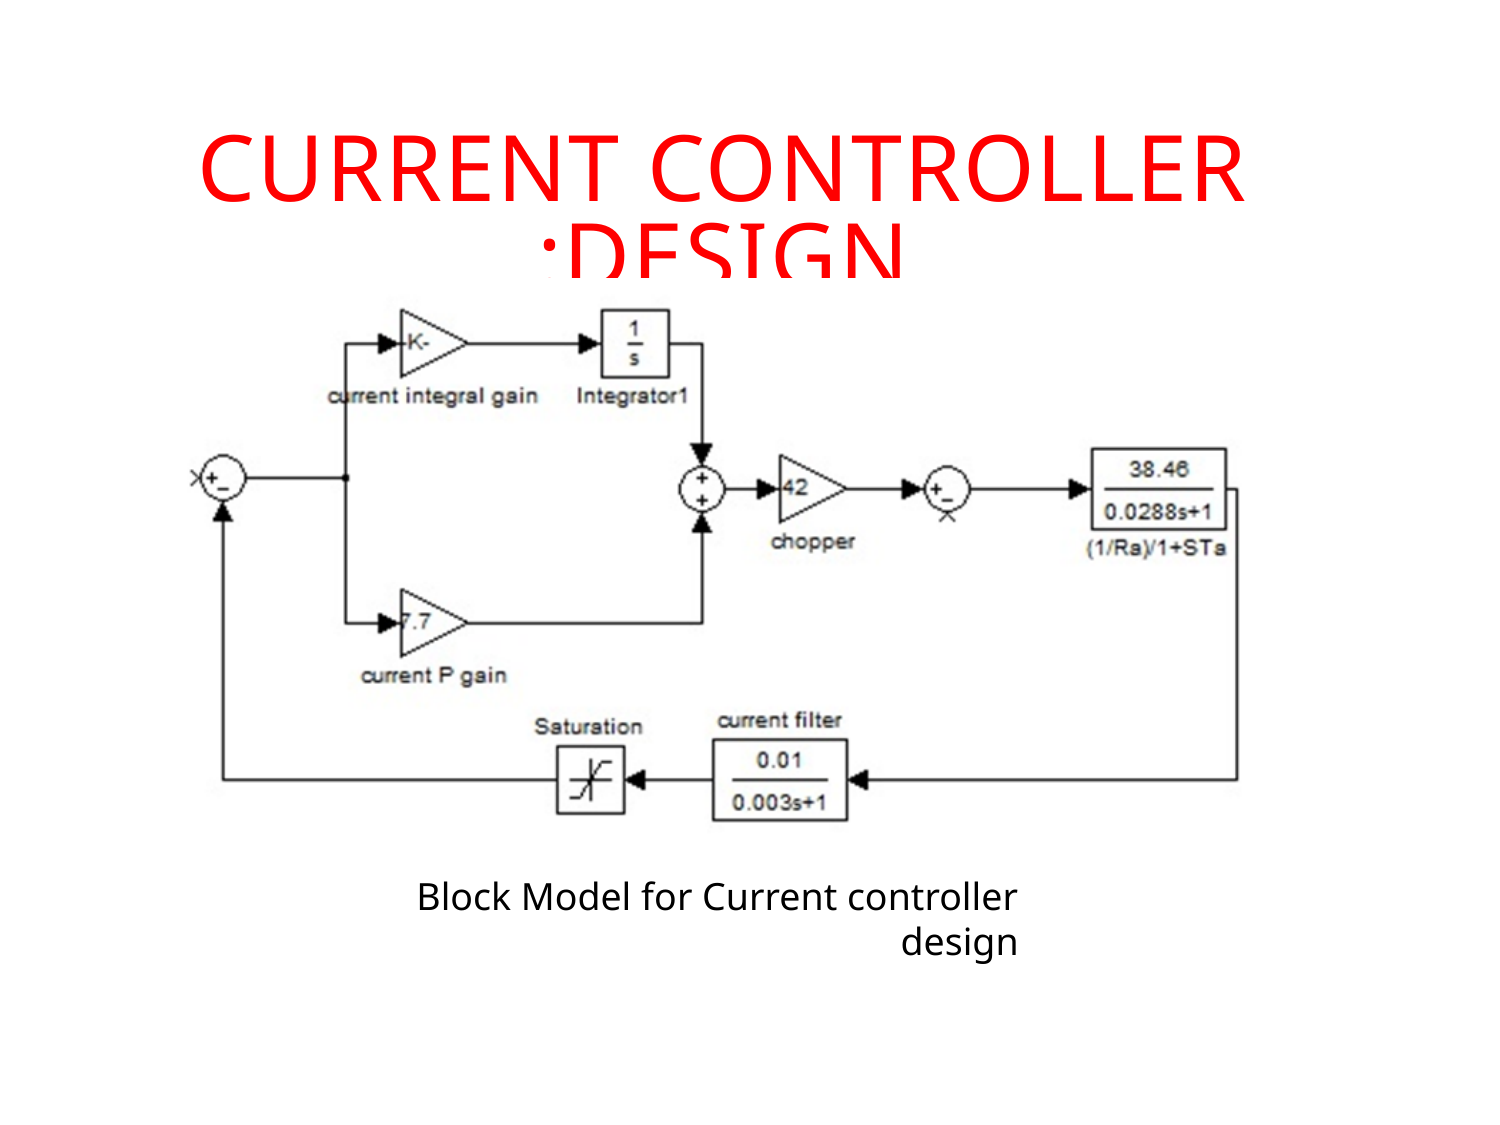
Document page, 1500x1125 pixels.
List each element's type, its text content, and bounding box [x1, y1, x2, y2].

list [170, 278, 1294, 864]
title CURRENT CONTROLLER DESIGN: [126, 96, 1322, 342]
text_box Block Model for Current controller design [348, 872, 1034, 971]
